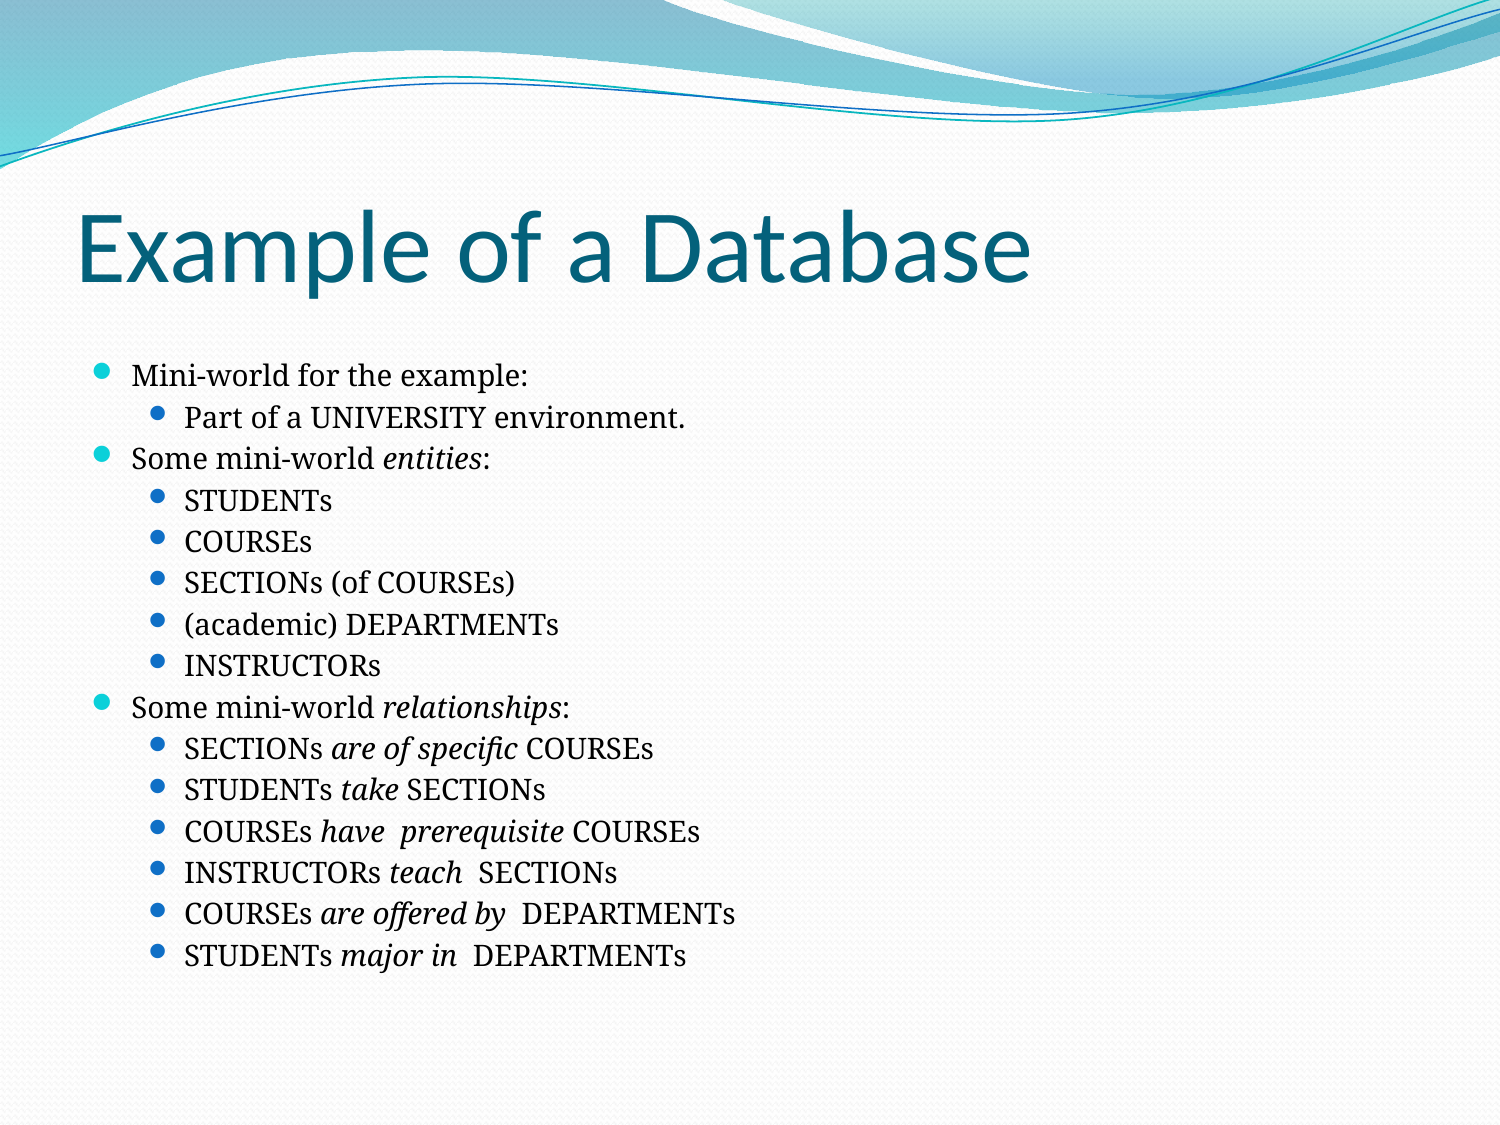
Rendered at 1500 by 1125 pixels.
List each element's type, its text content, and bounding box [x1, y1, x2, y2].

title Example of a Database [75, 115, 1425, 303]
list Mini-world for the example: Part of a UNIVERSITY environment. Some mini-world entities: STUDENTs COURSEs SECTIONs (of COURSEs) (academic) DEPARTMENTs INSTRUCTORs Some mini-world relationships: SECTIONs are of specific COURSEs STUDENTs take SECTIONs COURSEs have prerequisite COURSEs INSTRUCTORs teach SECTIONs COURSEs are offered by DEPARTMENTs STUDENTs major in DEPARTMENTs [76, 349, 1427, 988]
